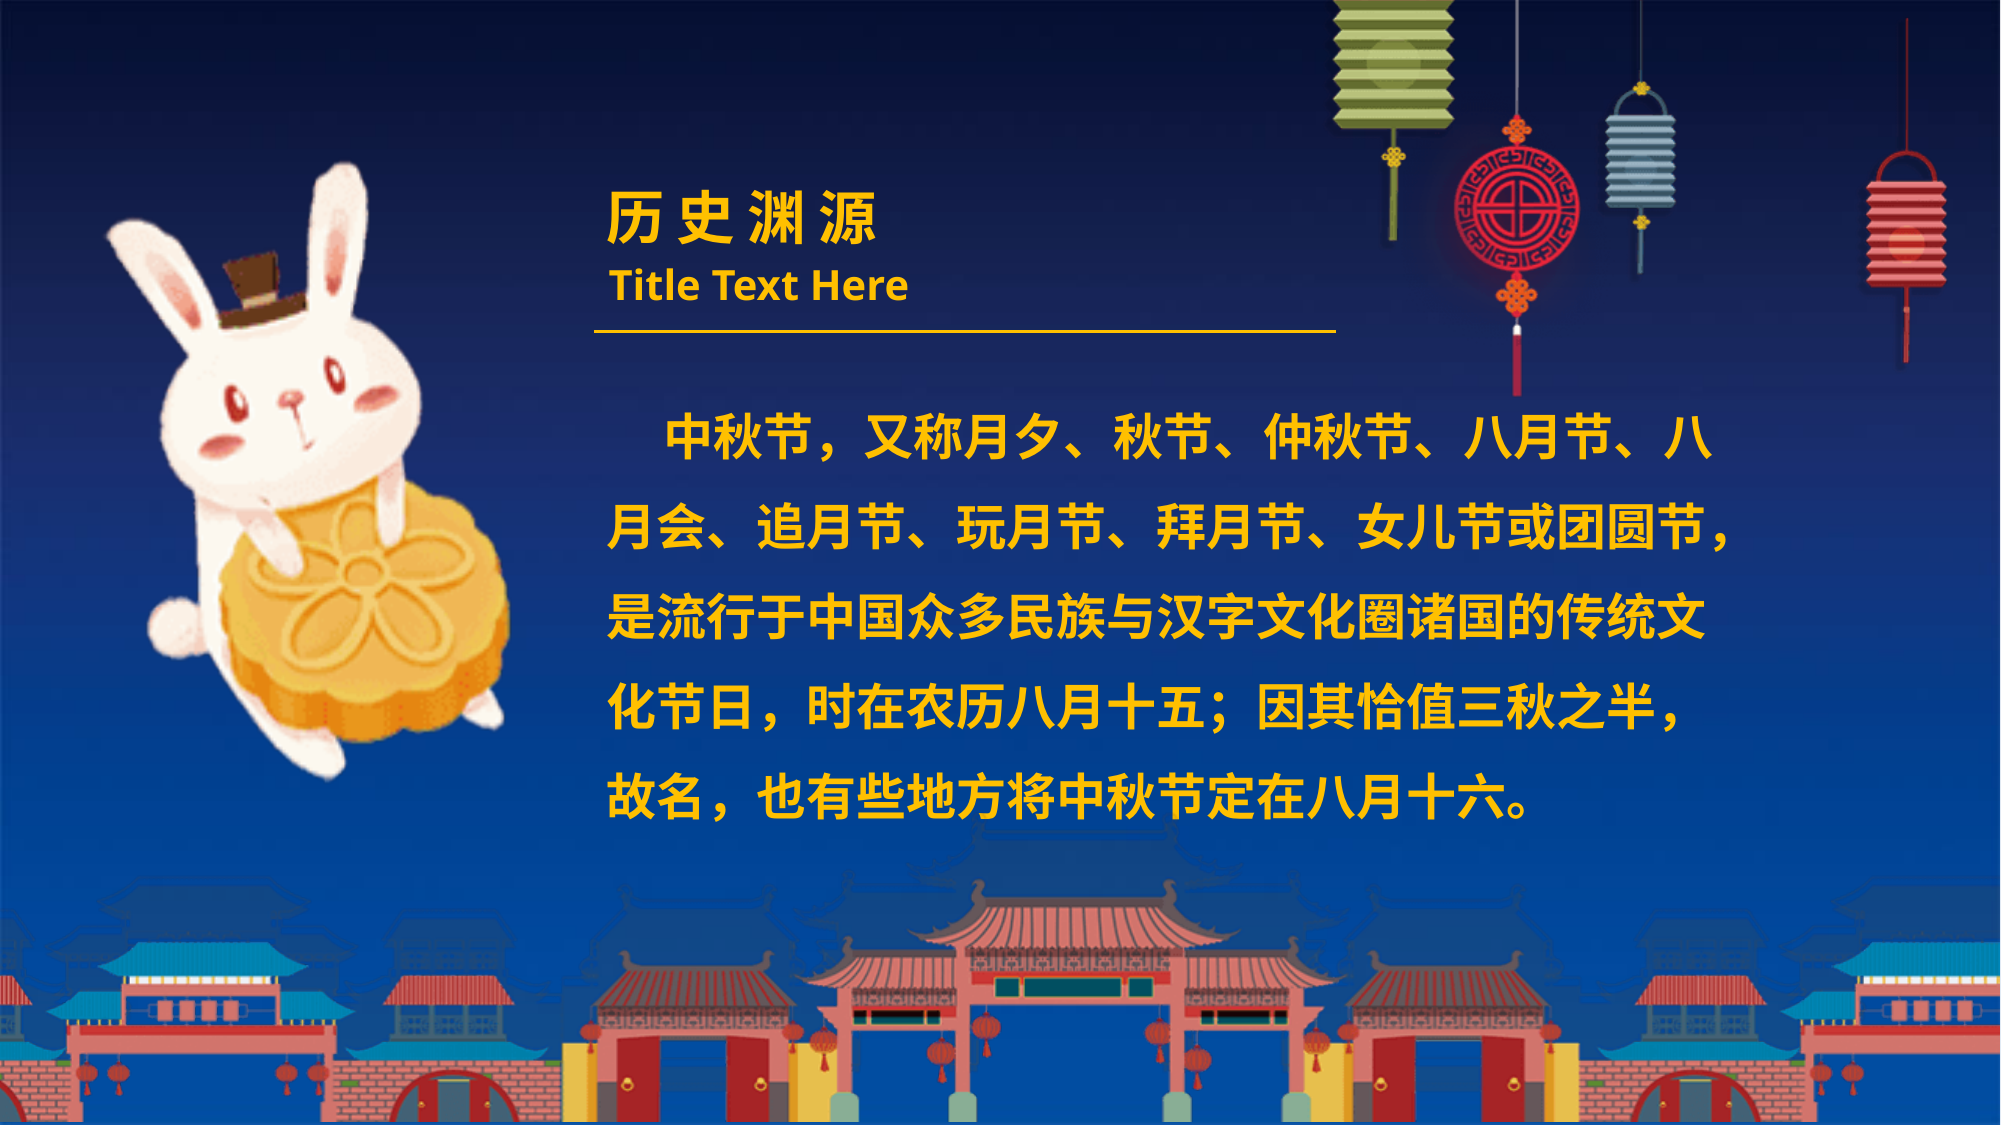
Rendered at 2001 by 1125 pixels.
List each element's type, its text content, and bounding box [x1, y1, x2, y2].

picture [0, 0, 2001, 1125]
text_box 历史渊源 [608, 174, 1113, 259]
text_box 中秋节，又称月夕、秋节、仲秋节、八月节、八月会、追月节、玩月节、拜月节、女儿节或团圆节，是流行于中国众多民族与汉字文化圈诸国的传统文化节日，时在农历八月十五；因其恰值三秋之半，故名，也有些地方将中秋节定在八月十六。 [608, 368, 1749, 769]
text_box Title Text Here [608, 251, 1050, 317]
